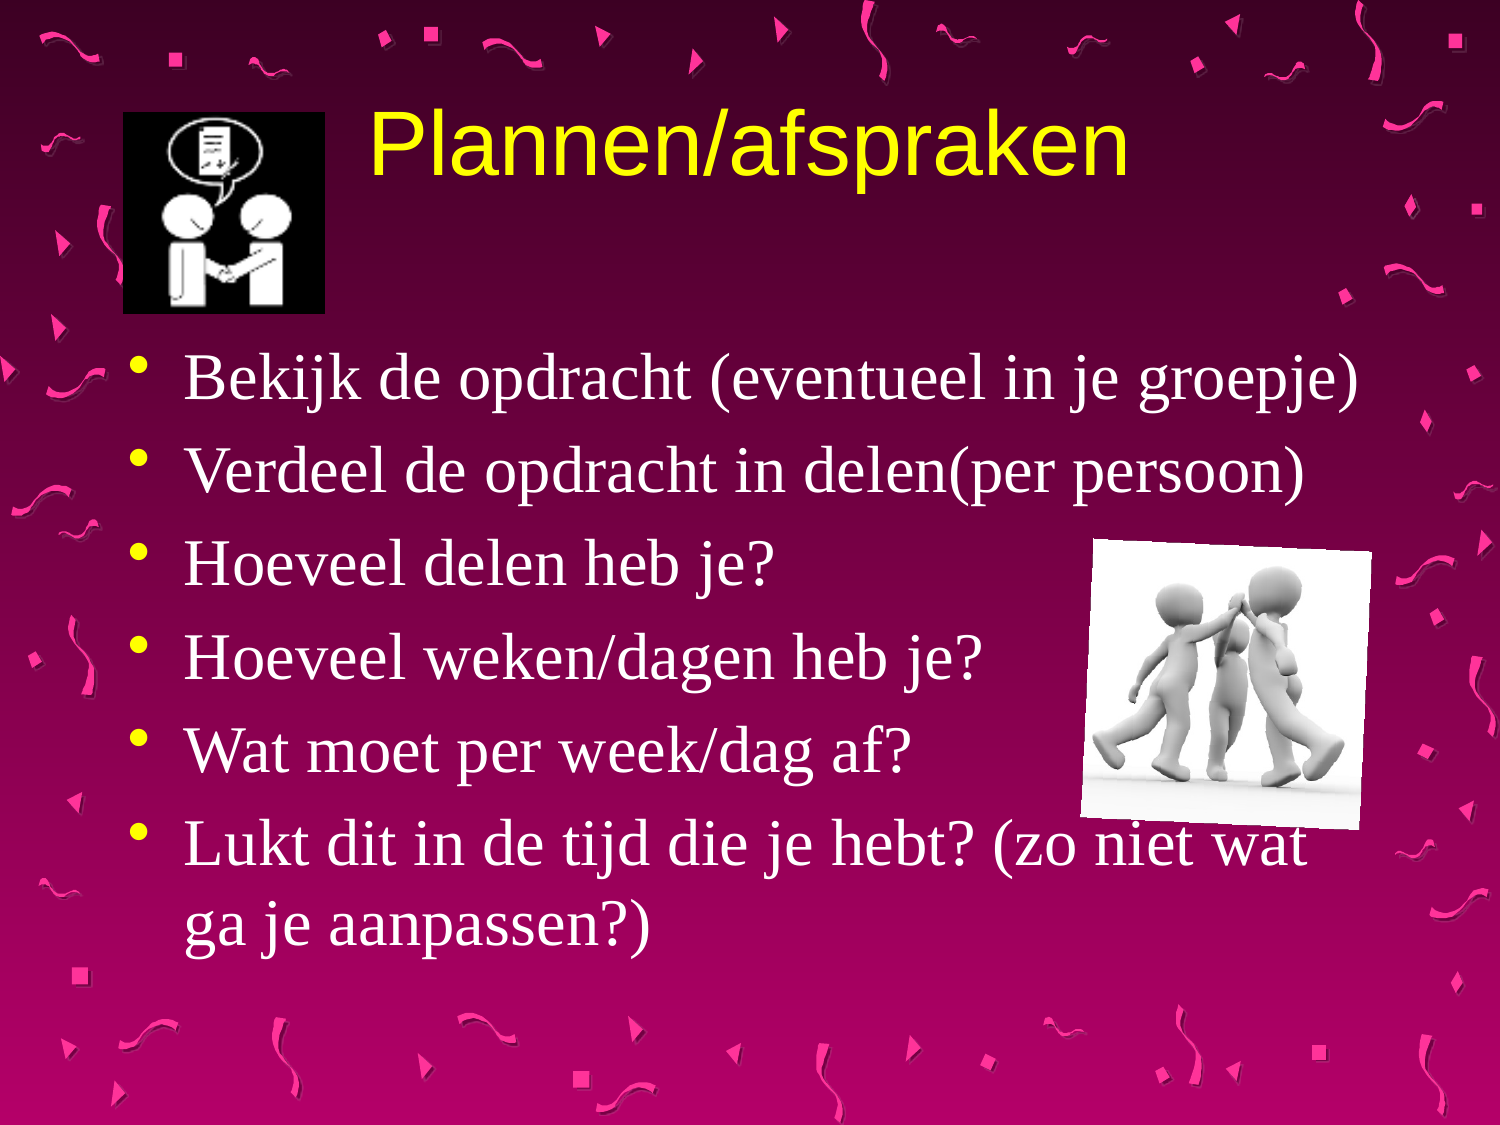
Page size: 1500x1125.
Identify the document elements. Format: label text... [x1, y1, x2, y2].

title Plannen/afspraken [112, 99, 1388, 288]
list Bekijk de opdracht (eventueel in je groepje) Verdeel de opdracht in delen(per persoon) Hoeveel delen heb je? Hoeveel weken/dagen heb je? Wat moet per week/dag af? Lukt dit in de tijd die je hebt? (zo niet wat ga je aanpassen?) [112, 324, 1388, 1000]
picture [123, 112, 325, 314]
picture [1080, 538, 1372, 830]
